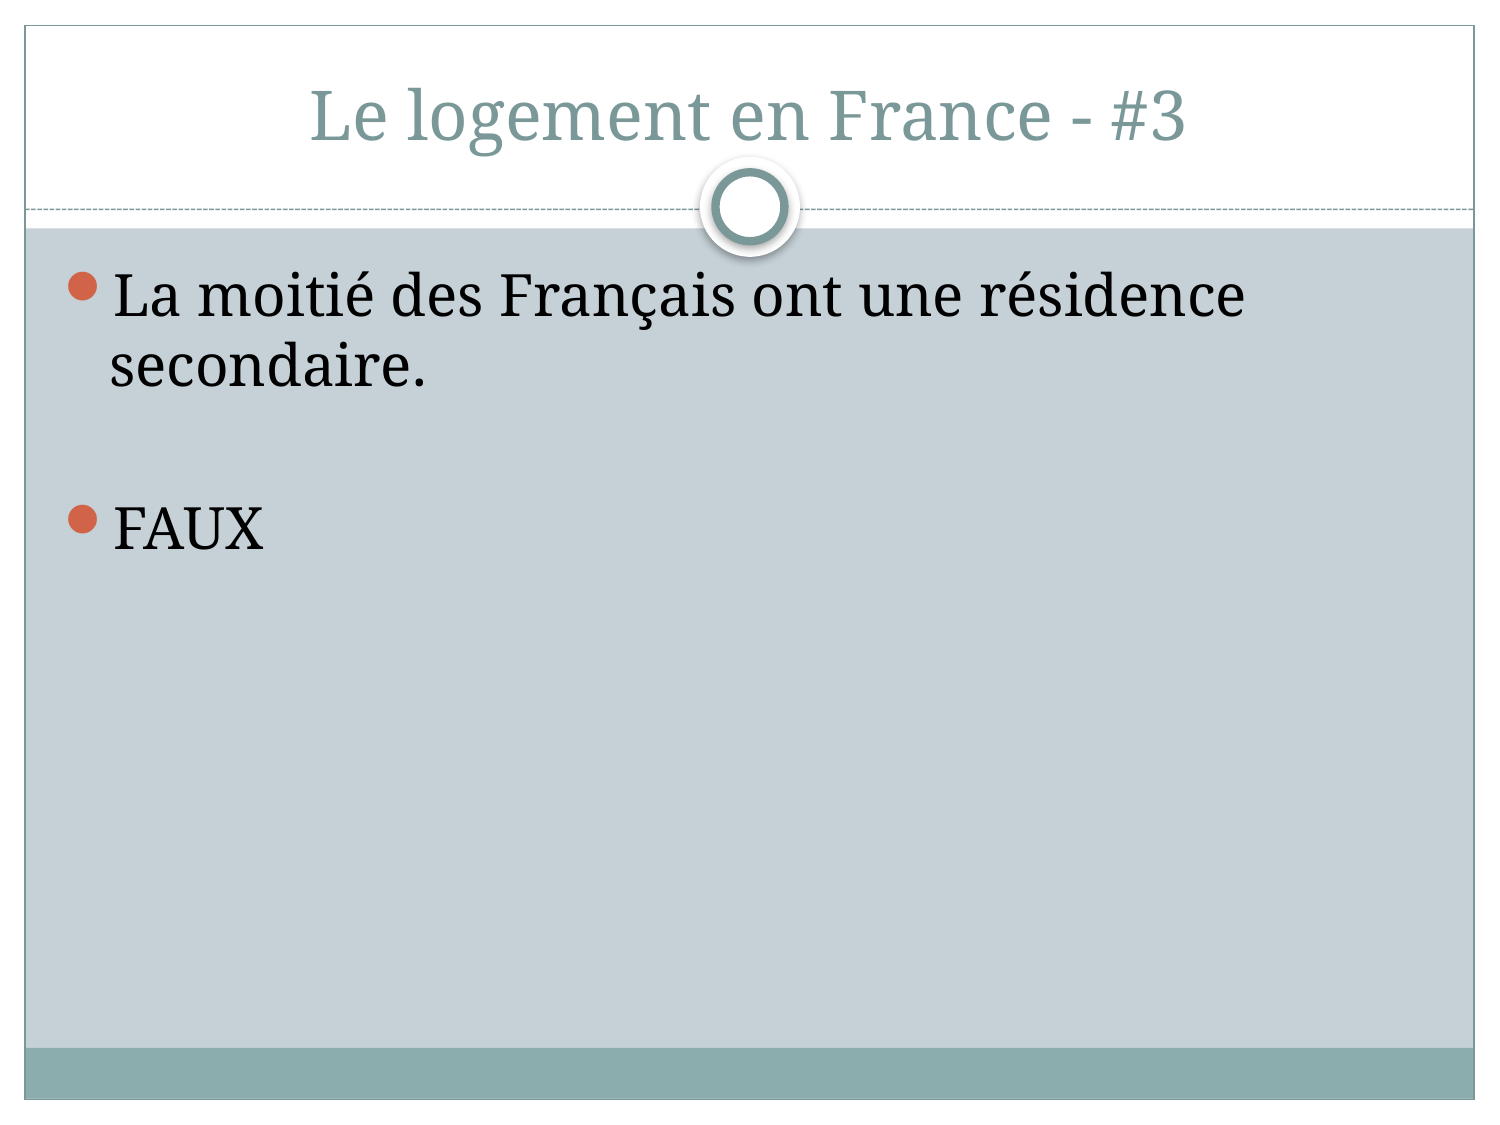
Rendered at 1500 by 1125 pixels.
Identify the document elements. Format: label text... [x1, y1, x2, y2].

list La moitié des Français ont une résidence secondaire. FAUX [49, 250, 1445, 1001]
title Le logement en France - #3 [49, 37, 1450, 162]
